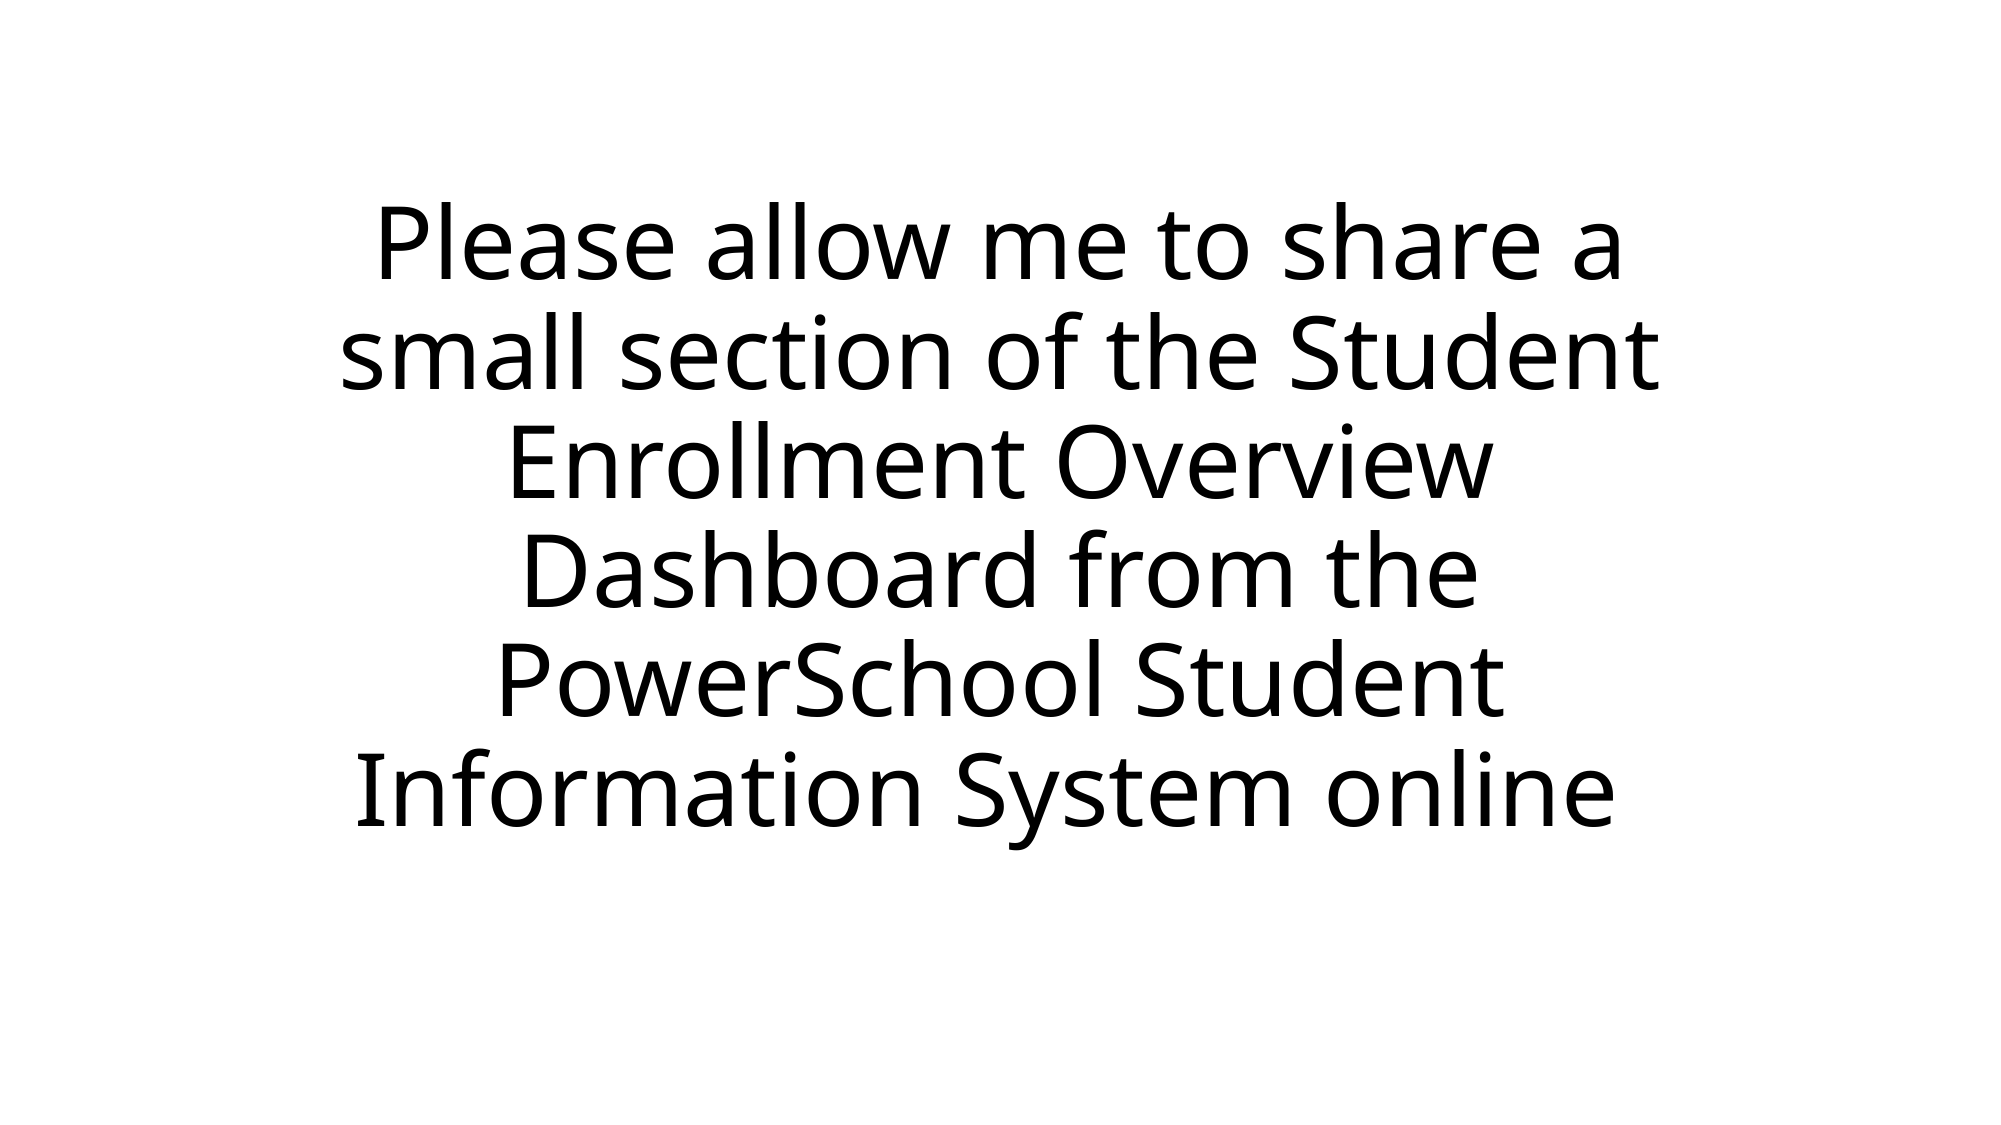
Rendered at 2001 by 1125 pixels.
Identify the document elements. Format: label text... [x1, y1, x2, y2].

title Please allow me to share a small section of the Student Enrollment Overview Dashboard from the PowerSchool Student Information System online [249, 184, 1750, 856]
